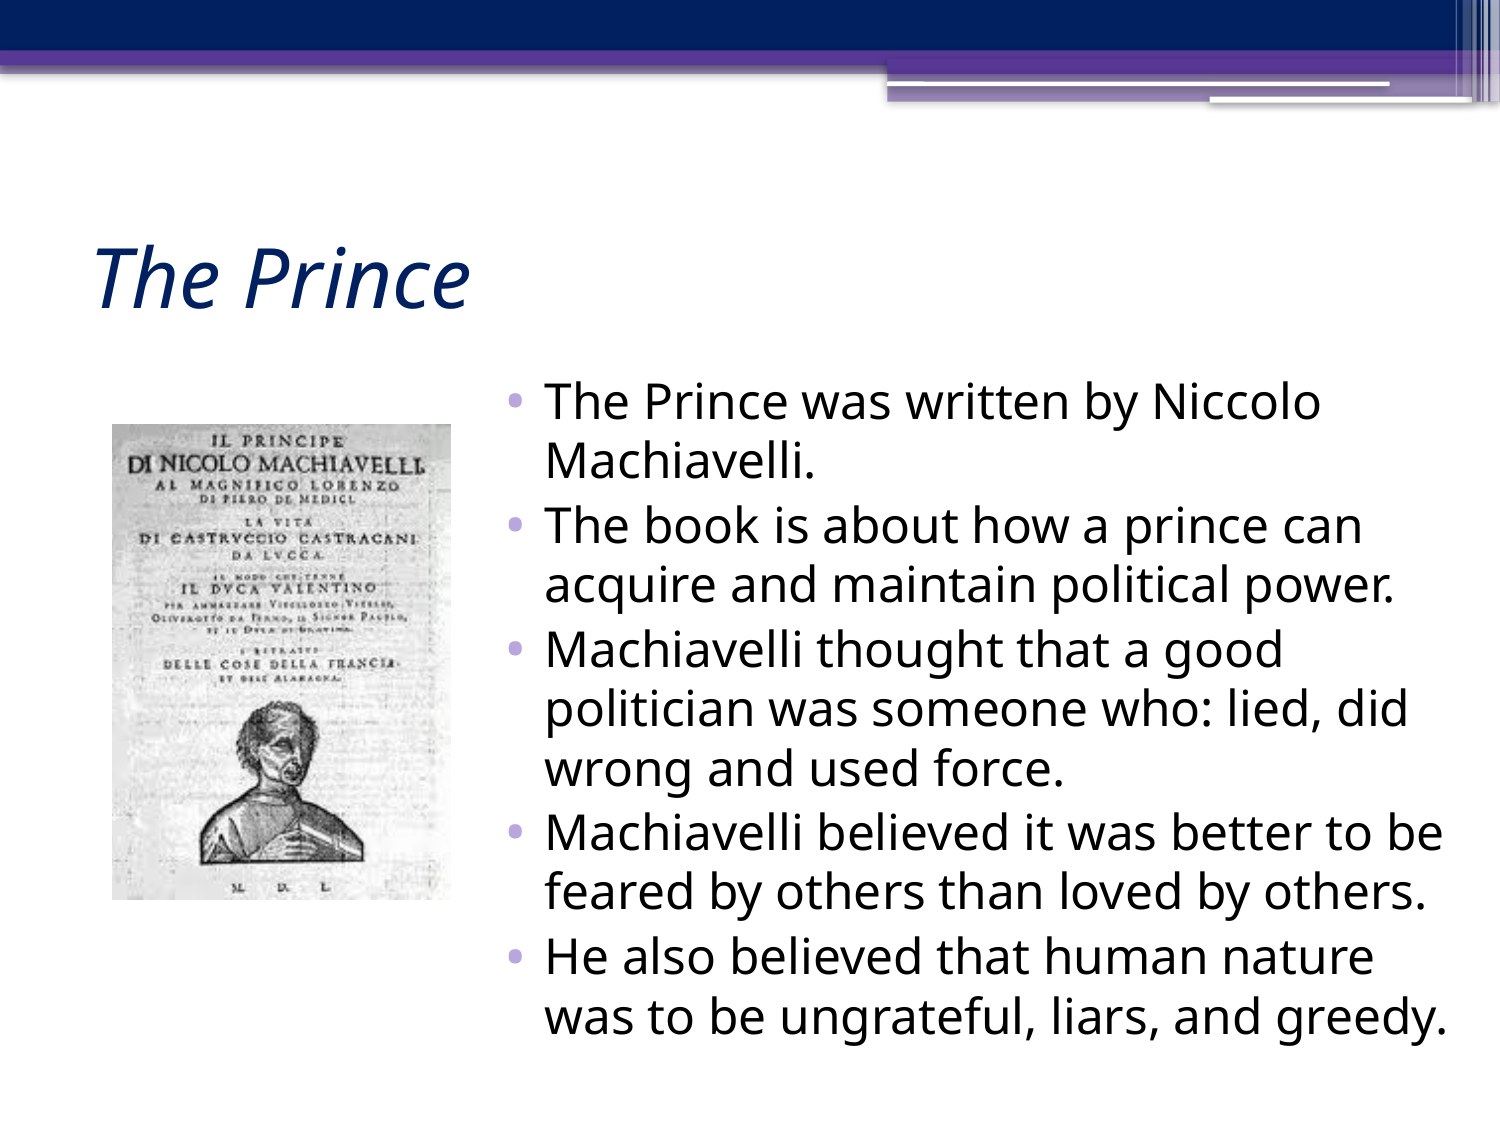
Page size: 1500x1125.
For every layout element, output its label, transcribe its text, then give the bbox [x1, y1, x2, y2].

picture [112, 424, 452, 901]
text_box [0, 0, 382, 169]
list The Prince was written by Niccolo Machiavelli. The book is about how a prince can acquire and maintain political power. Machiavelli thought that a good politician was someone who: lied, did wrong and used force. Machiavelli believed it was better to be feared by others than loved by others. He also believed that human nature was to be ungrateful, liars, and greedy. [474, 362, 1475, 1072]
title The Prince [75, 187, 1425, 363]
